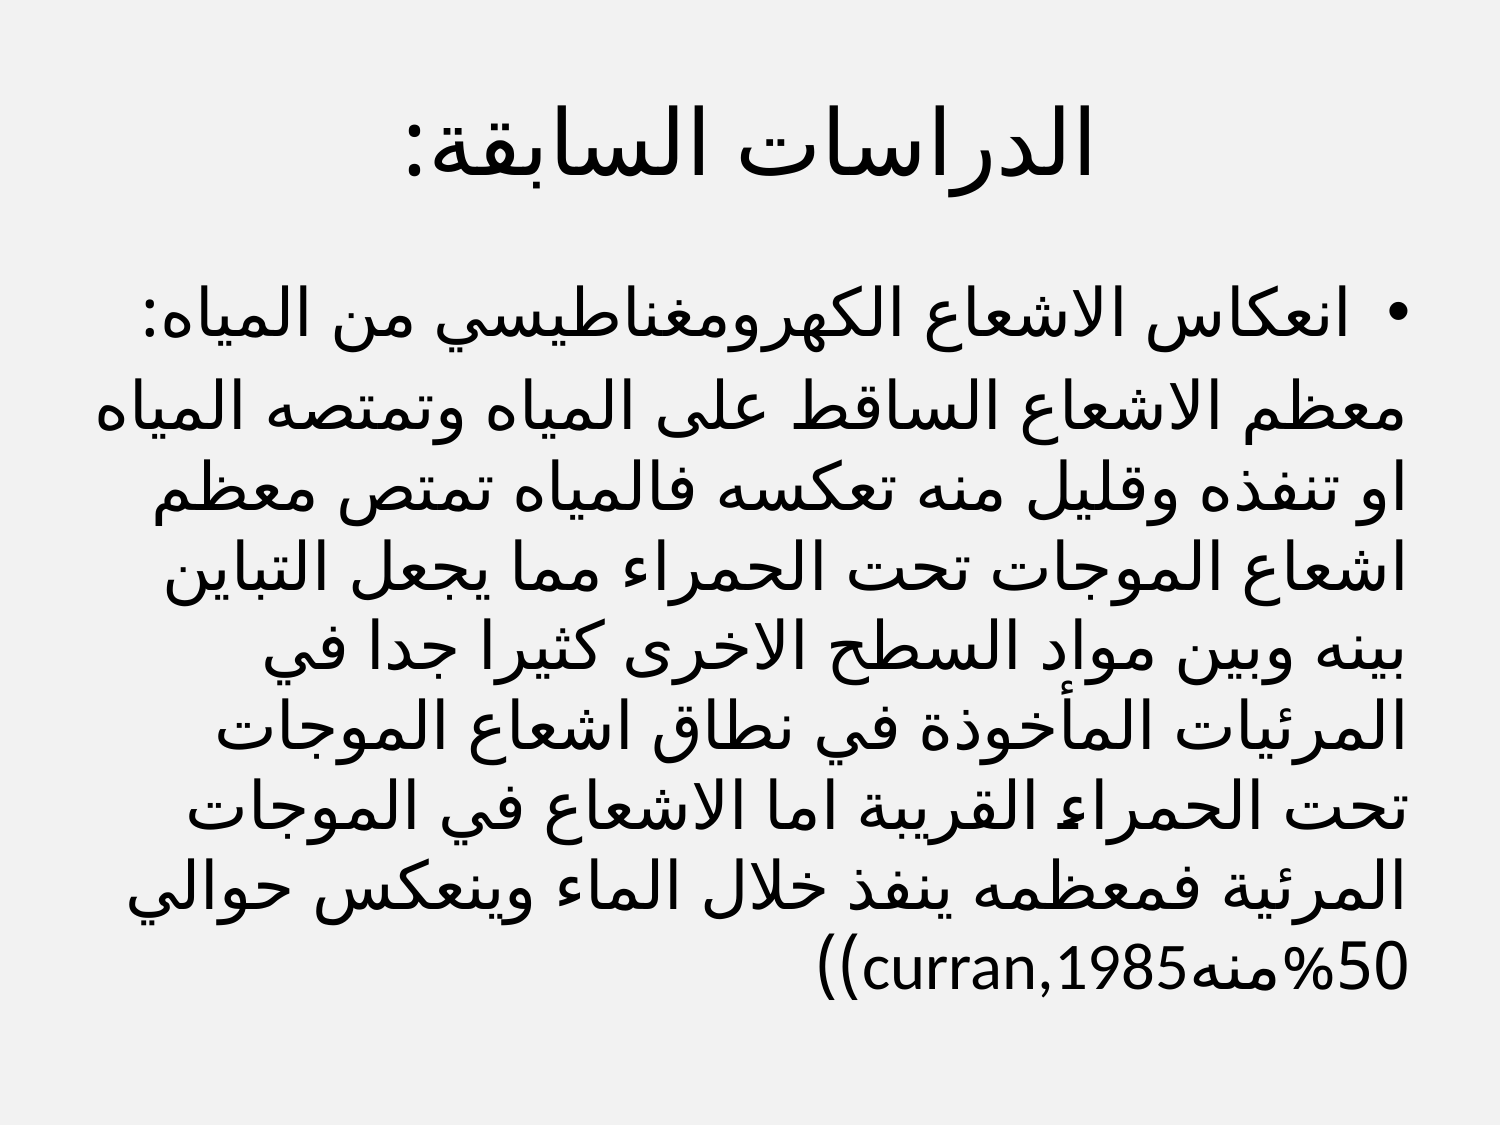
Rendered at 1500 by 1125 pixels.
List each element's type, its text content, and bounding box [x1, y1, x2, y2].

title الدراسات السابقة: [75, 45, 1425, 233]
list انعكاس الاشعاع الكهرومغناطيسي من المياه: معظم الاشعاع الساقط على المياه وتمتصه المياه او تنفذه وقليل منه تعكسه فالمياه تمتص معظم اشعاع الموجات تحت الحمراء مما يجعل التباين بينه وبين مواد السطح الاخرى كثيرا جدا في المرئيات المأخوذة في نطاق اشعاع الموجات تحت الحمراء القريبة اما الاشعاع في الموجات المرئية فمعظمه ينفذ خلال الماء وينعكس حوالي 50%منهcurran,1985)) [75, 262, 1425, 1005]
